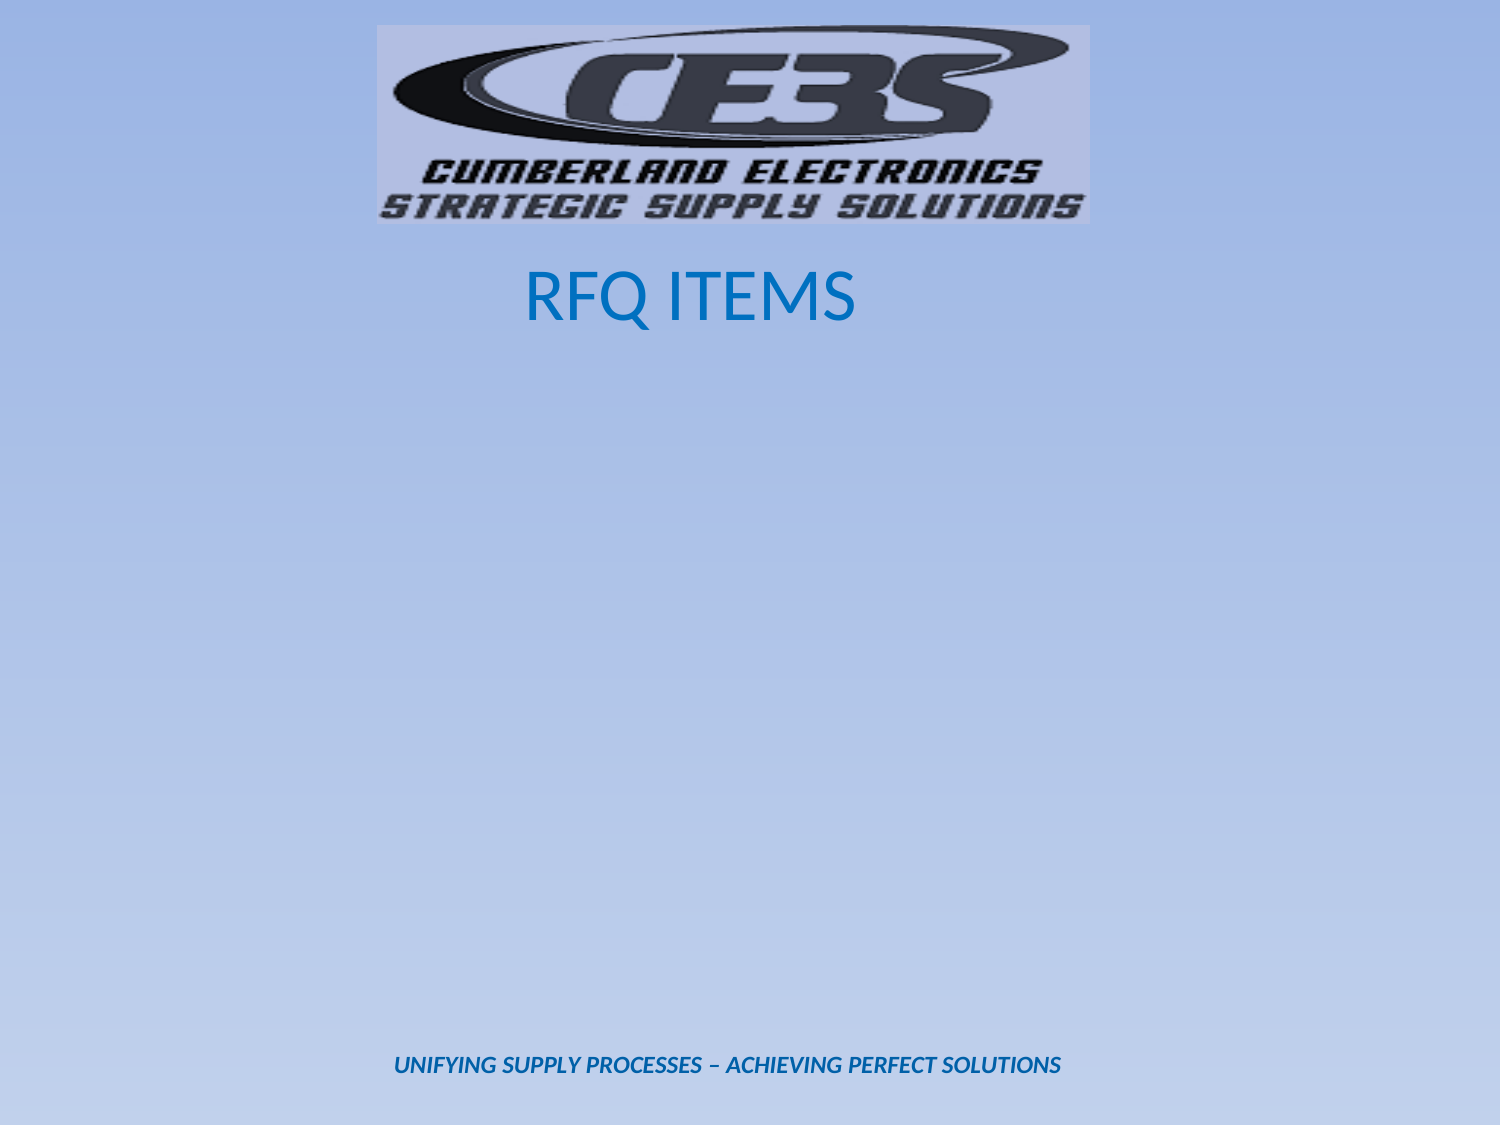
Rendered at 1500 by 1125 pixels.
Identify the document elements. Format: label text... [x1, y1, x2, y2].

picture [376, 25, 1090, 224]
title RFQ ITEMS [135, 232, 1246, 349]
picture [202, 1049, 1256, 1081]
